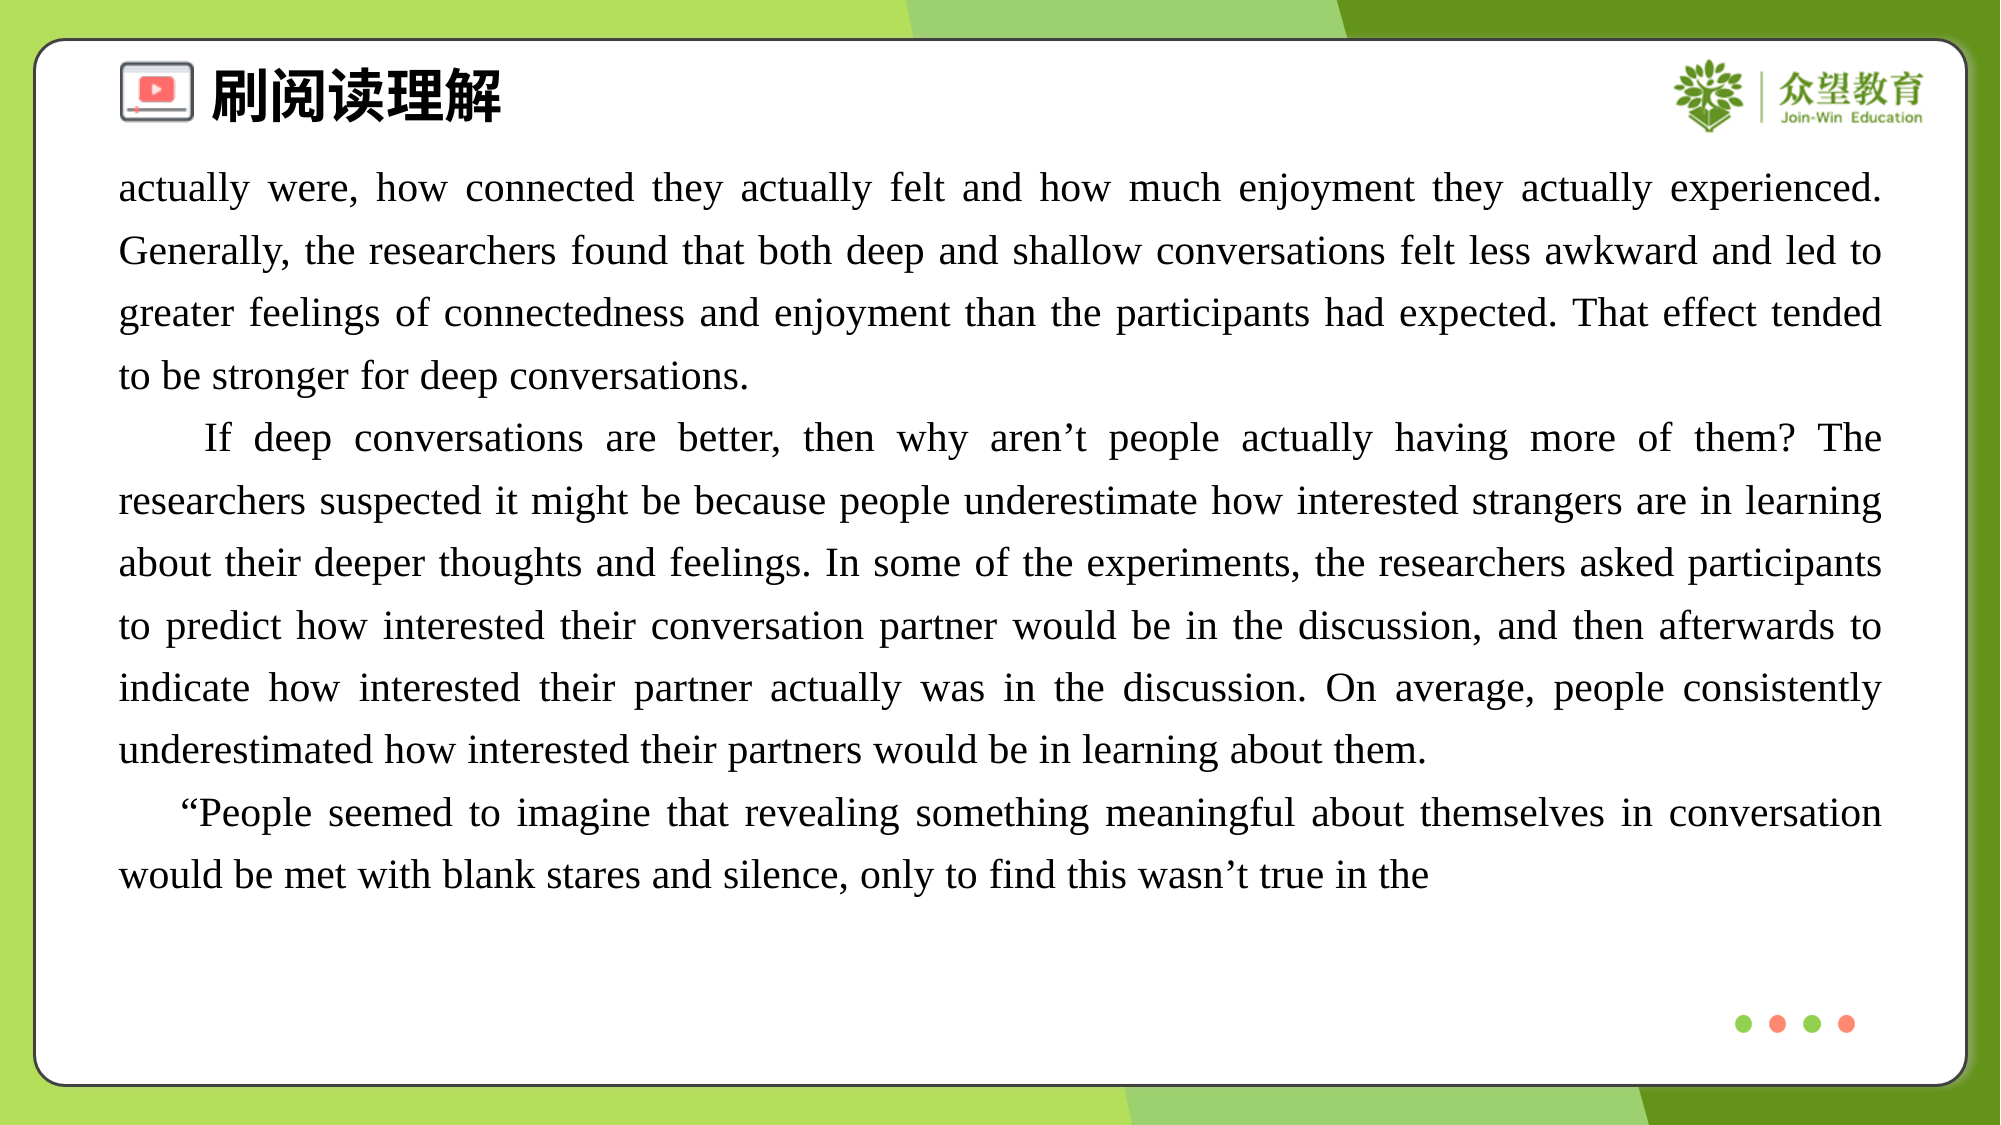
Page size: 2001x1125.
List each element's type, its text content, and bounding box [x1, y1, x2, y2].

picture [0, 0, 2000, 1125]
text_box actually were, how connected they actually felt and how much enjoyment they actually experienced. Generally, the researchers found that both deep and shallow conversations felt less awkward and led to greater feelings of connectedness and enjoyment than the participants had expected. That effect tended to be stronger for deep conversations. If deep conversations are better, then why aren’t people actually having more of them? The researchers suspected it might be because people underestimate how interested strangers are in learning about their deeper thoughts and feelings. In some of the experiments, the researchers asked participants to predict how interested their conversation partner would be in the discussion, and then afterwards to indicate how interested their partner actually was in the discussion. On average, people consistently underestimated how interested their partners would be in learning about them. “People seemed to imagine that revealing something meaningful about themselves in conversation would be met with blank stares and silence, only to find this wasn’t true in the [118, 147, 1883, 955]
